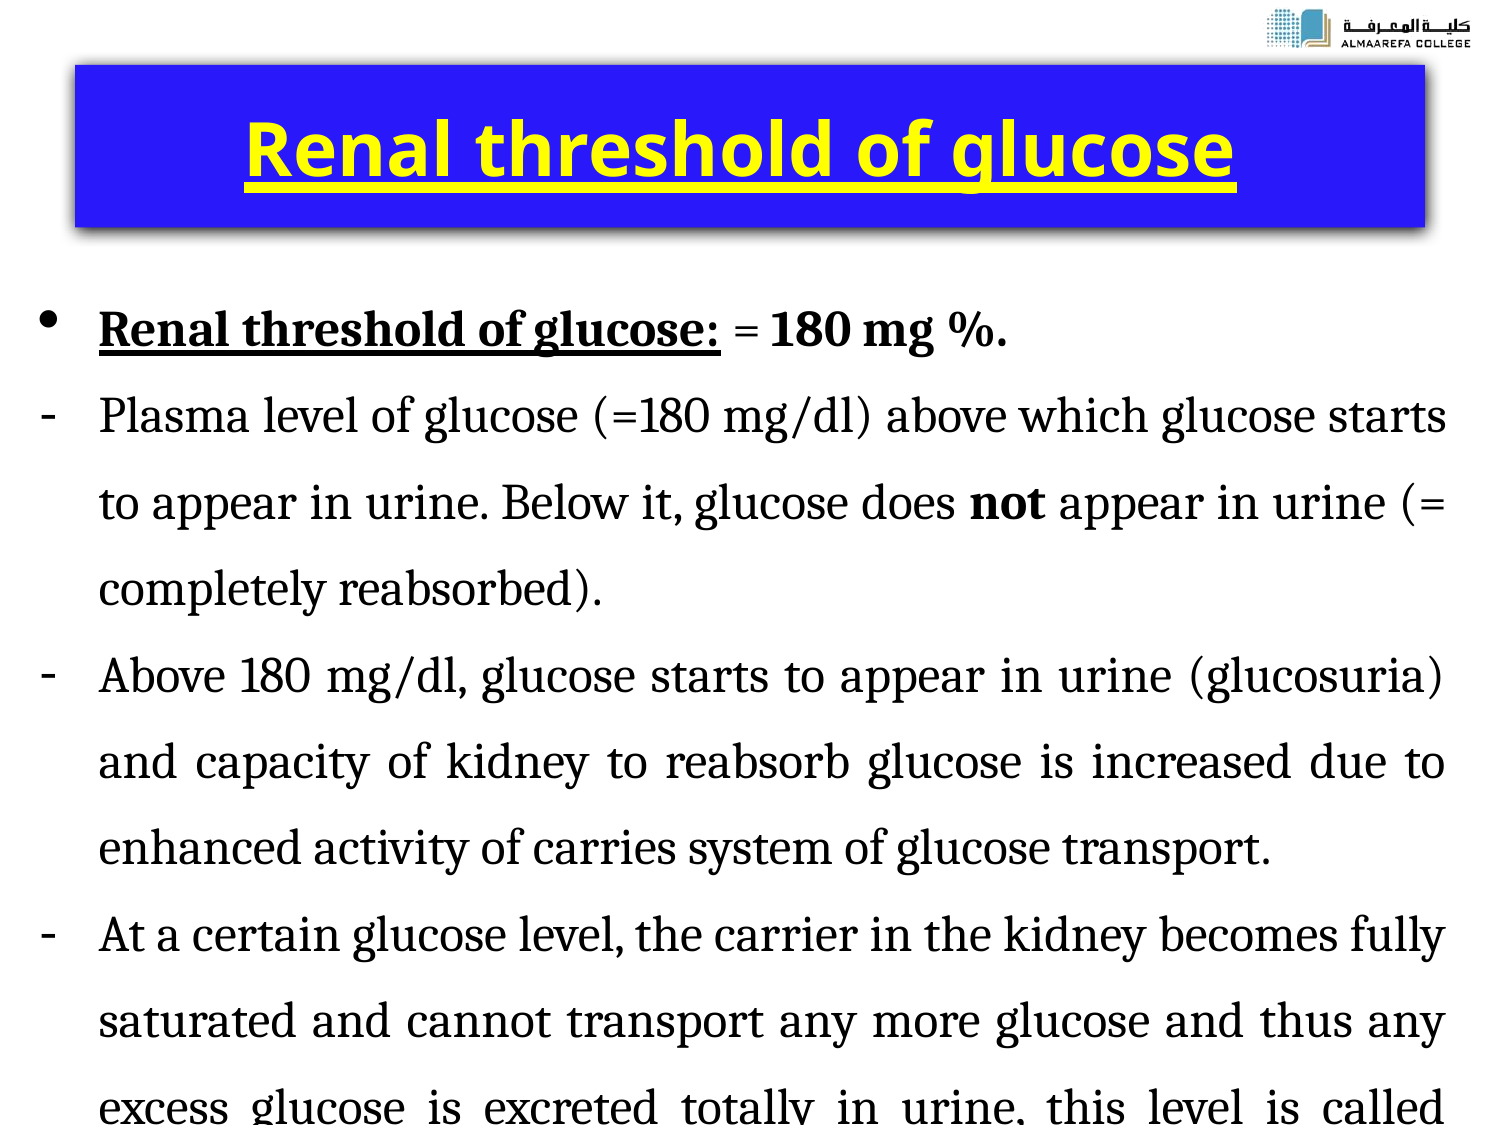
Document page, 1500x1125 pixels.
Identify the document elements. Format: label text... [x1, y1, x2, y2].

picture [1262, 0, 1475, 65]
title Renal threshold of glucose [75, 64, 1425, 228]
list Renal threshold of glucose: = 180 mg %. Plasma level of glucose (=180 mg/dl) above which glucose starts to appear in urine. Below it, glucose does not appear in urine (= completely reabsorbed). Above 180 mg/dl, glucose starts to appear in urine (glucosuria) and capacity of kidney to reabsorb glucose is increased due to enhanced activity of carries system of glucose transport. At a certain glucose level, the carrier in the kidney becomes fully saturated and cannot transport any more glucose and thus any excess glucose is excreted totally in urine, this level is called tubular maximum transport of glucose “TmG”. [24, 262, 1463, 1125]
